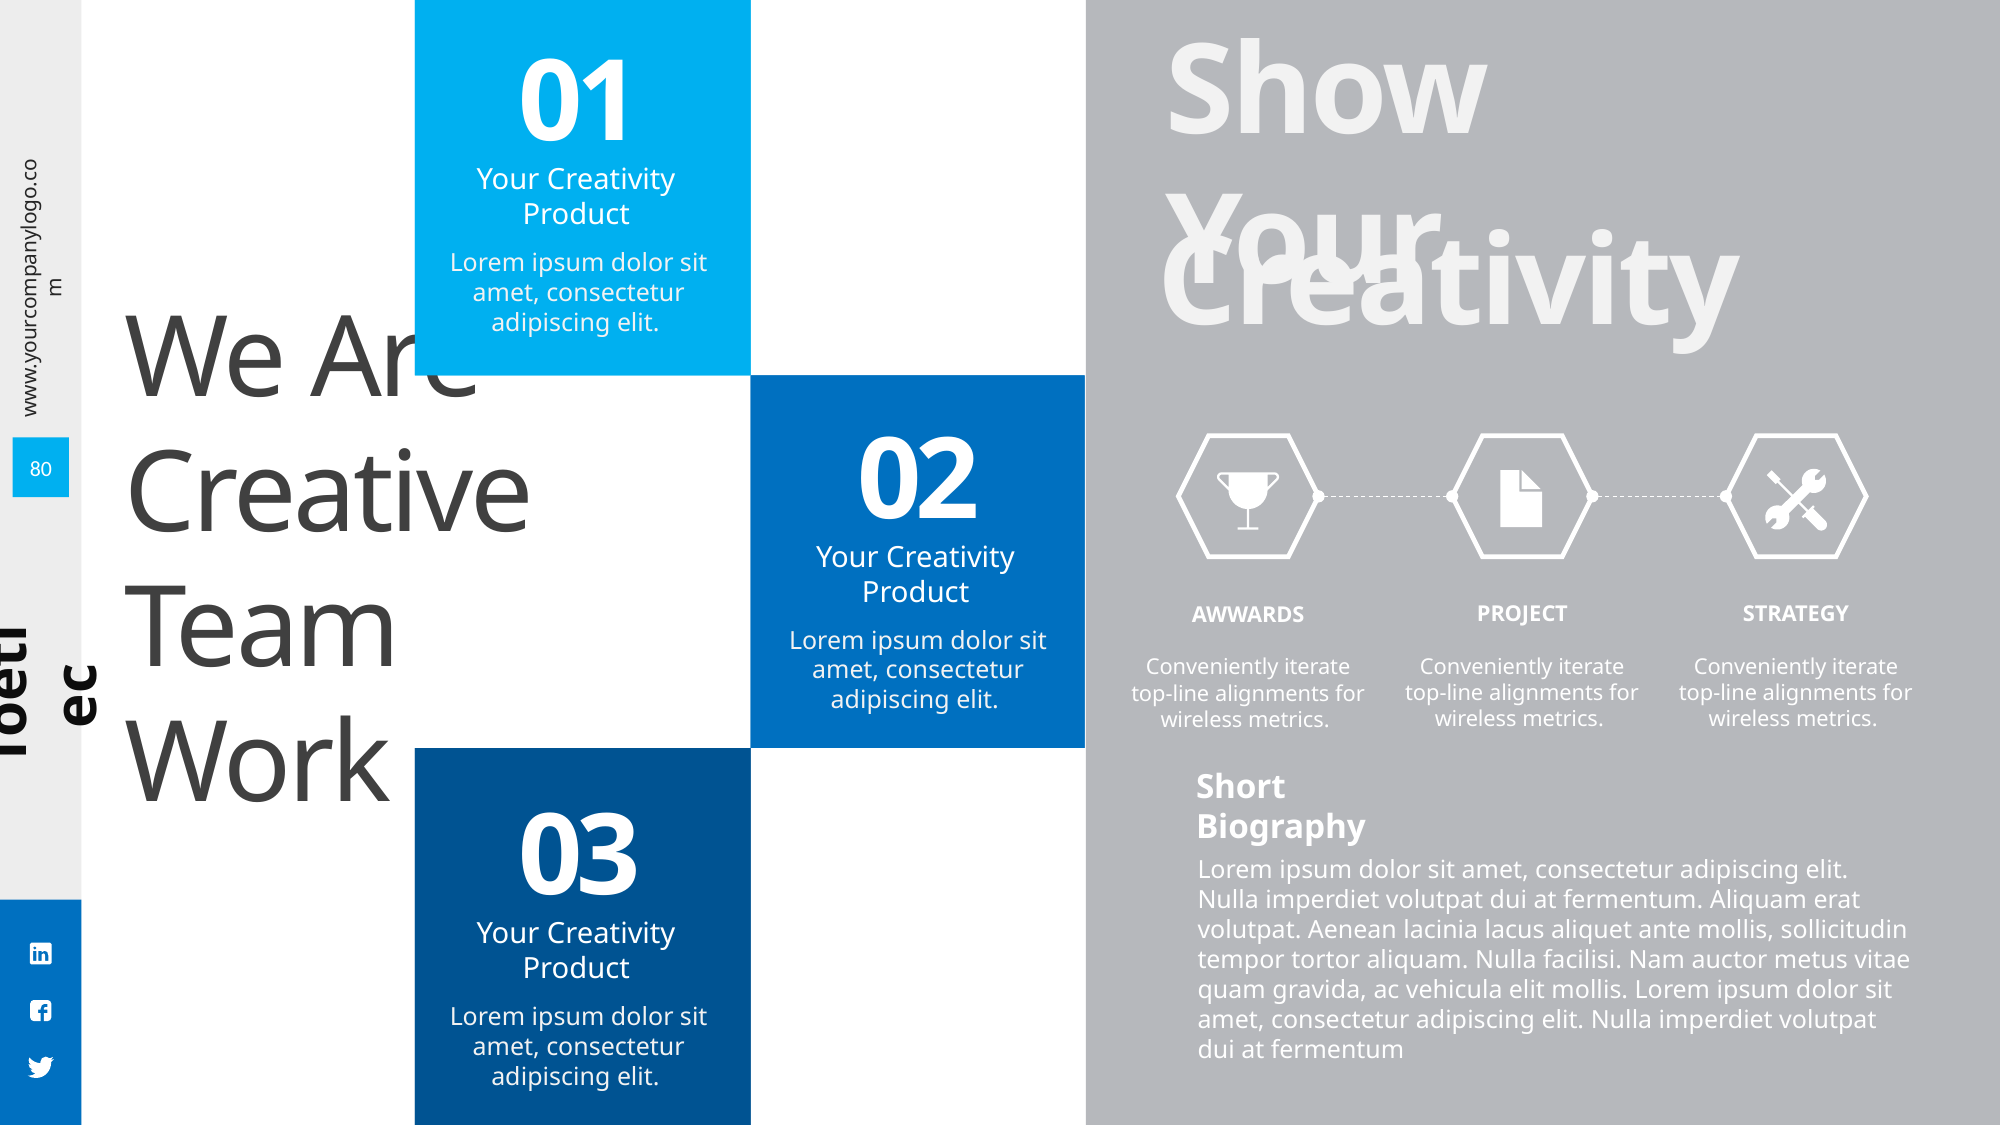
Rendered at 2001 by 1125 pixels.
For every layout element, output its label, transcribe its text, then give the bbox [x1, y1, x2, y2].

text_box We Are Creative Team Work [109, 462, 704, 646]
picture [79, 747, 415, 1125]
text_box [426, 774, 732, 1099]
picture [749, 0, 2000, 1125]
slide_number 80 [12, 437, 69, 498]
text_box [749, 376, 1084, 747]
text_box [415, 0, 749, 376]
picture [79, 0, 414, 376]
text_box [426, 20, 732, 346]
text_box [765, 398, 1071, 723]
text_box [415, 747, 749, 1125]
